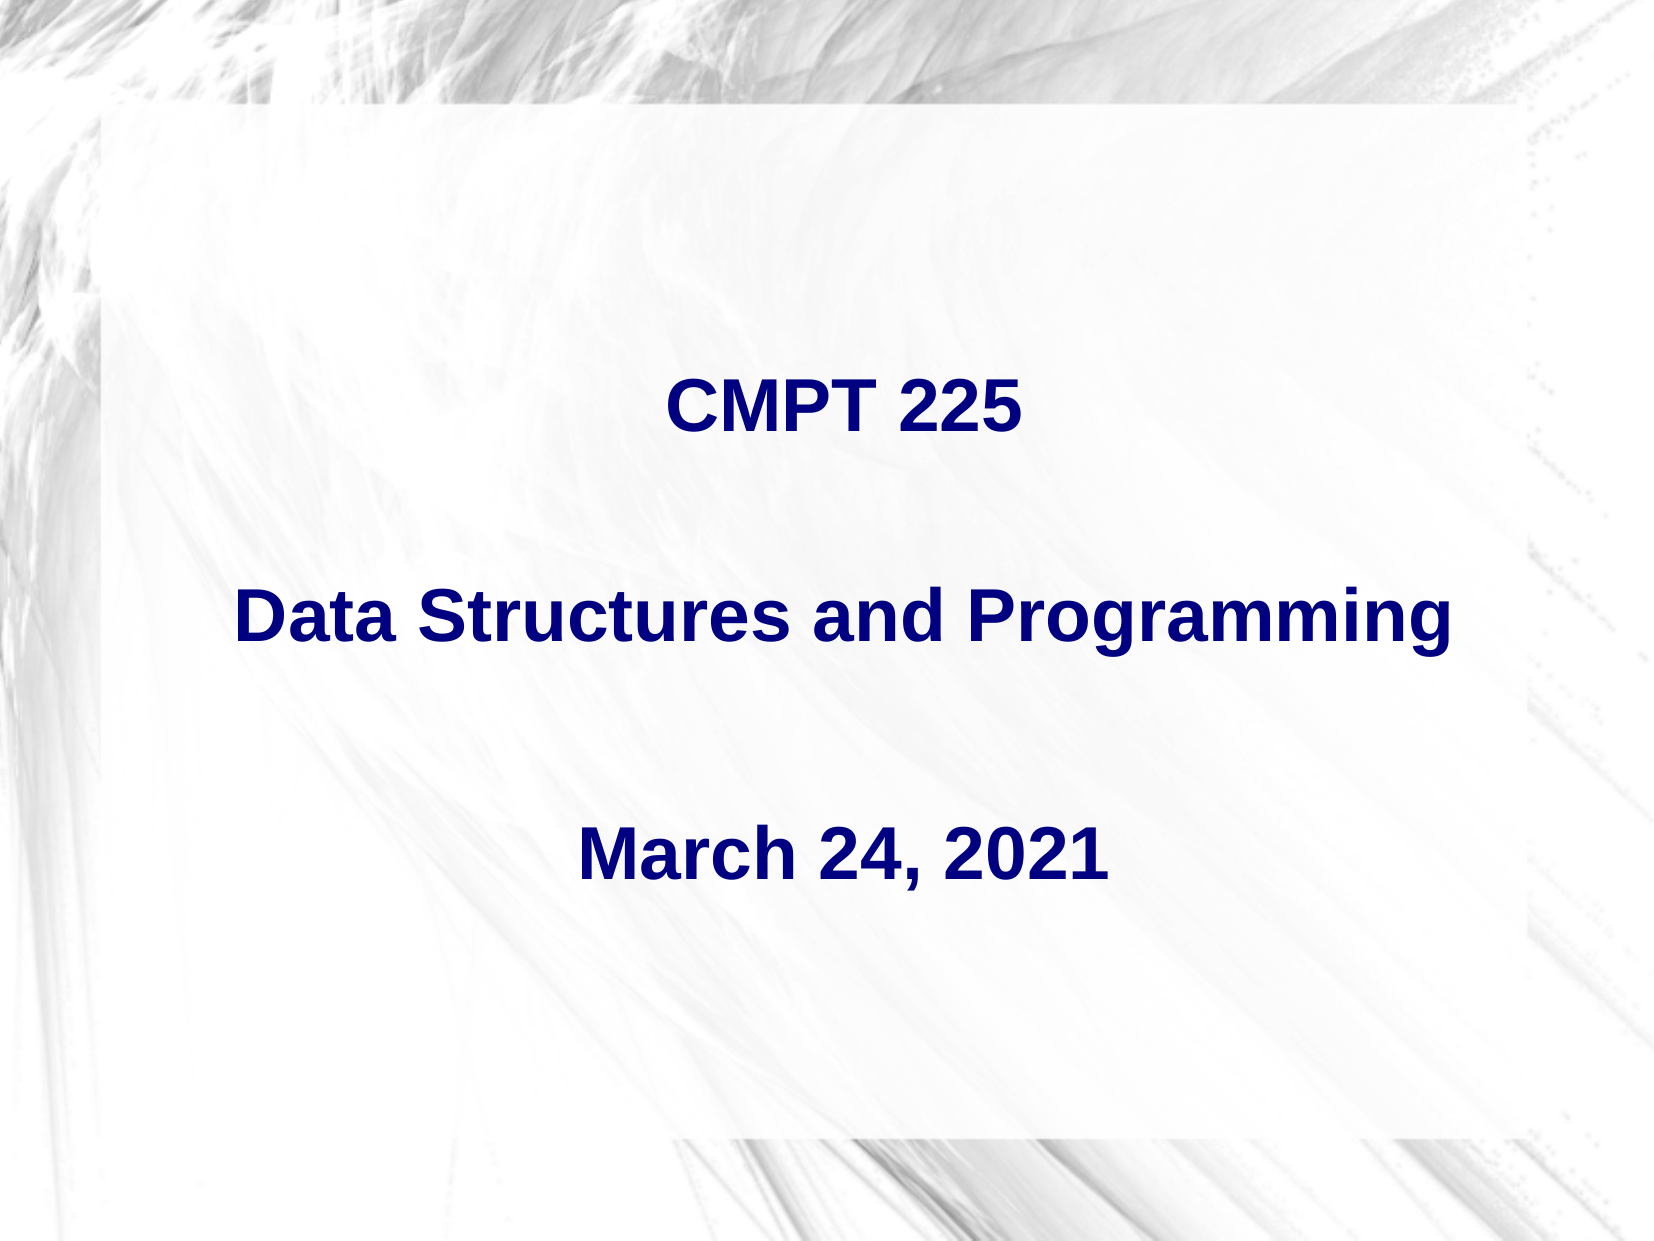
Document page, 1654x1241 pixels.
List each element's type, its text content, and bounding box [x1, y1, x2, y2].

picture [0, 0, 1654, 1241]
list CMPT 225 Data Structures and Programming March 24, 2021 [118, 237, 1571, 1134]
